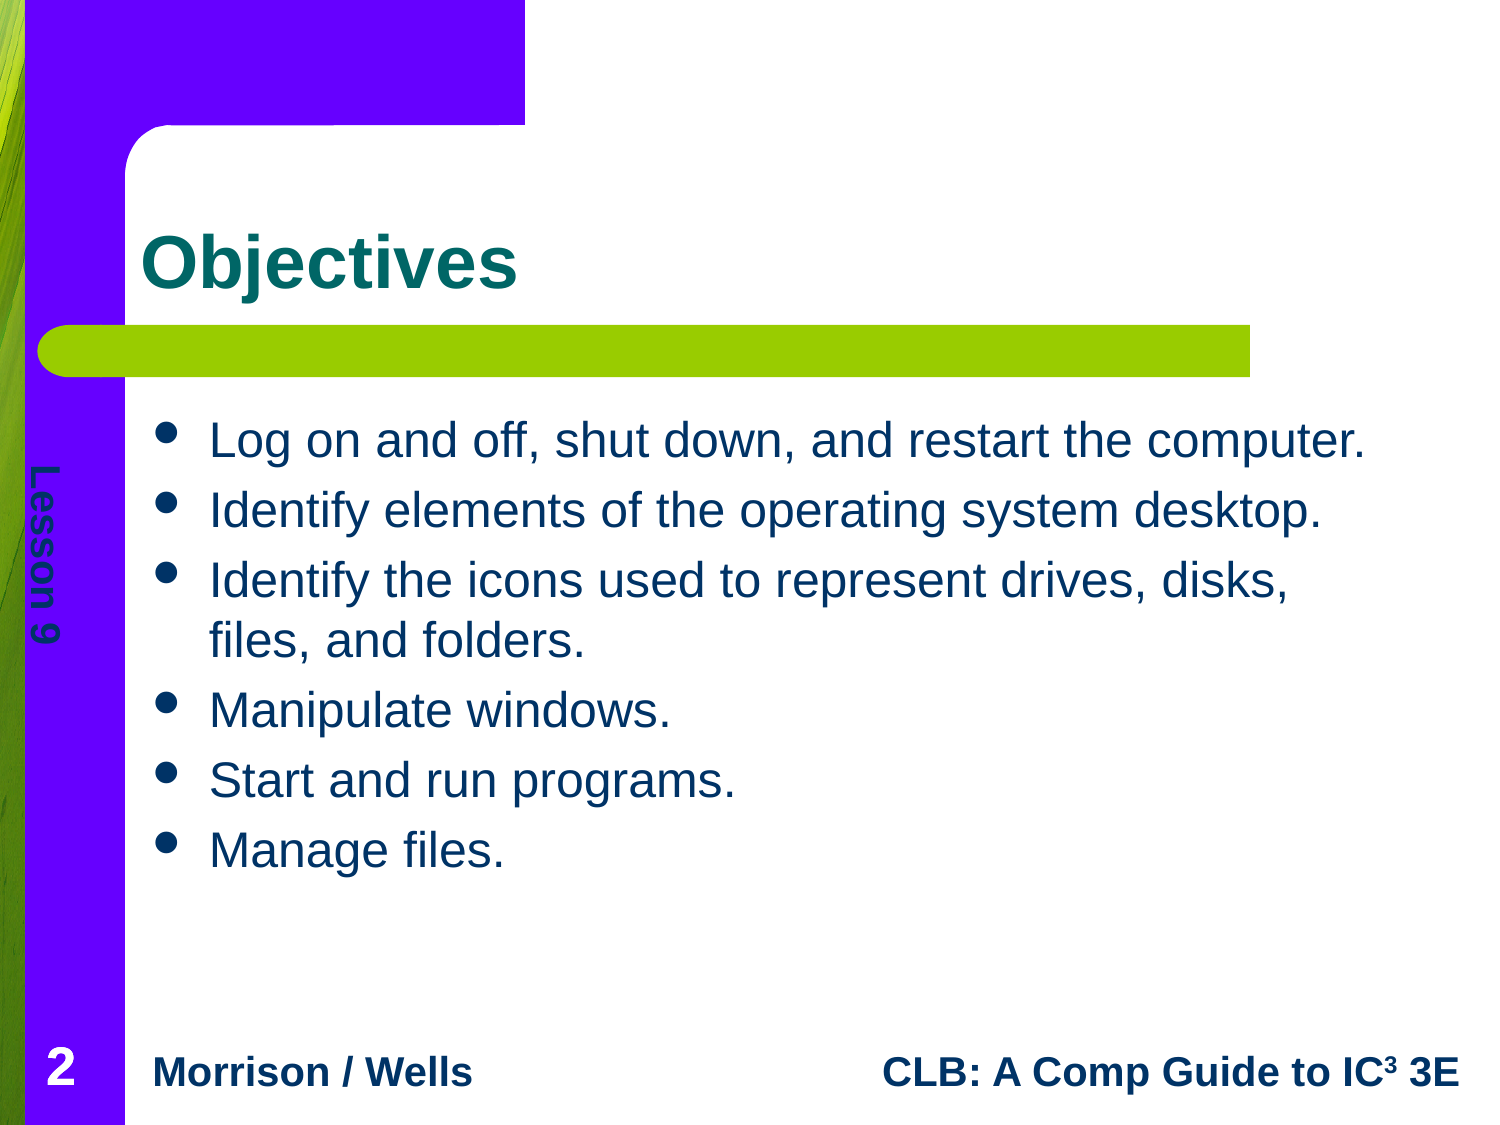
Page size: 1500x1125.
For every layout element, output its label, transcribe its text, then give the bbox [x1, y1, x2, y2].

title Objectives [124, 124, 1426, 313]
list Log on and off, shut down, and restart the computer. Identify elements of the operating system desktop. Identify the icons used to represent drives, disks, files, and folders. Manipulate windows. Start and run programs. Manage files. [137, 399, 1400, 1012]
picture [0, 0, 25, 1125]
text_box 2 [13, 1023, 111, 1105]
